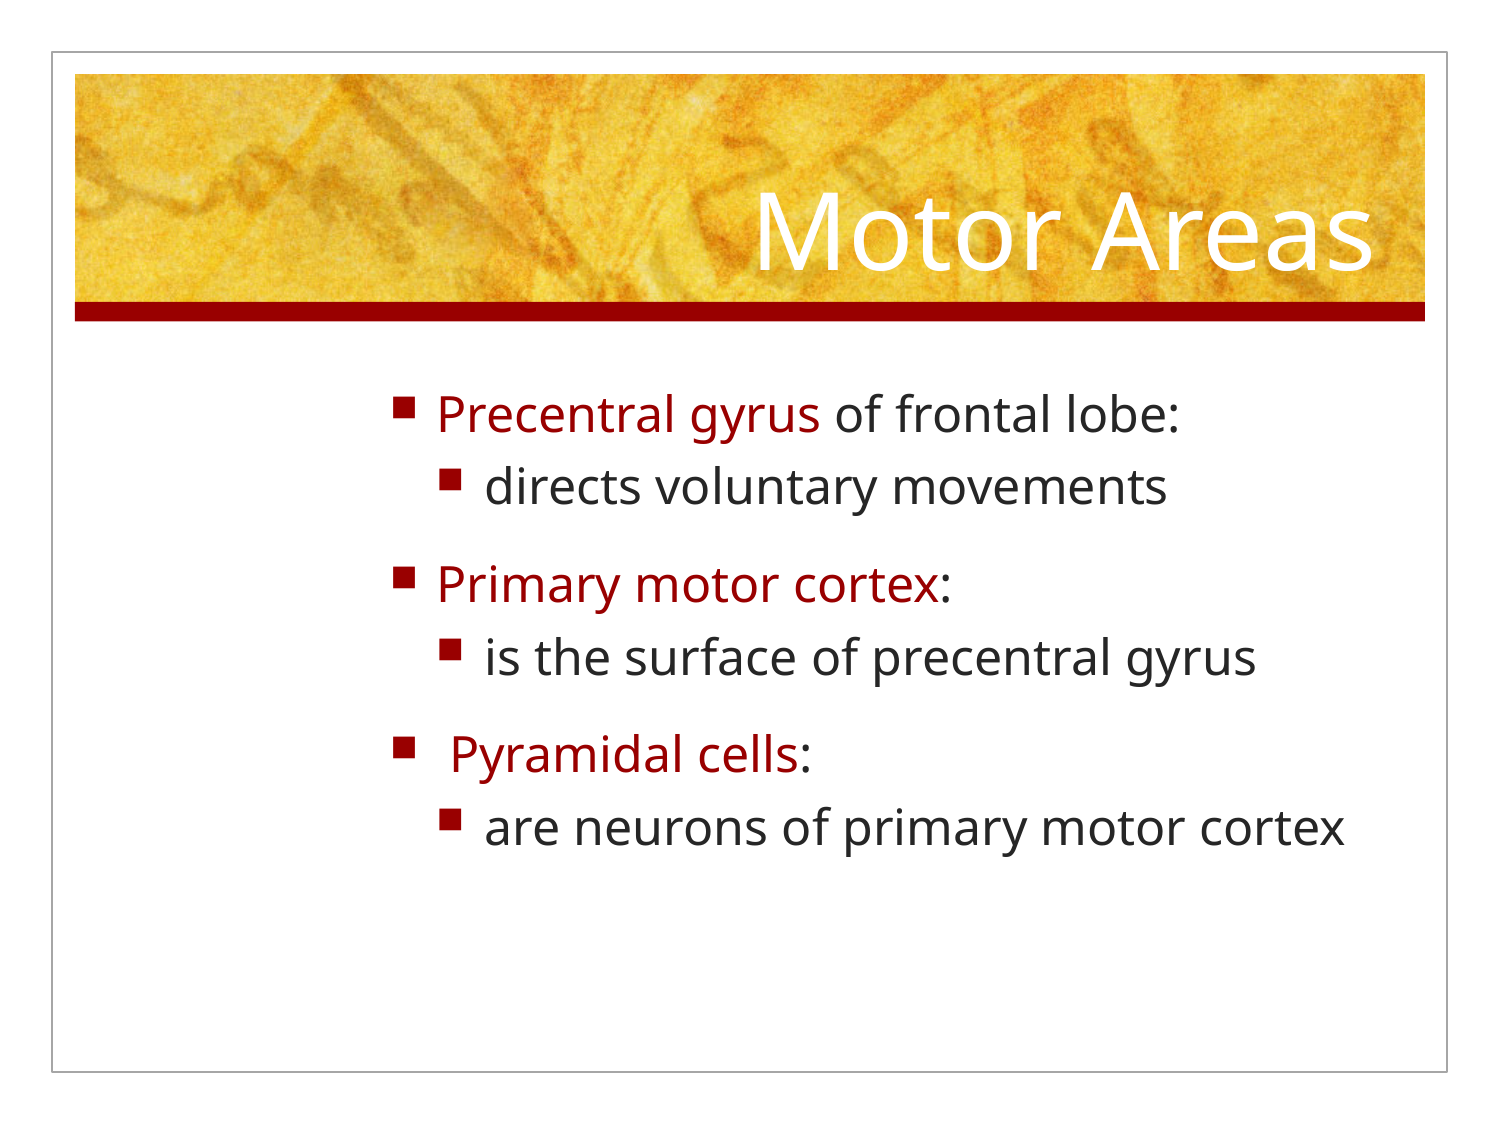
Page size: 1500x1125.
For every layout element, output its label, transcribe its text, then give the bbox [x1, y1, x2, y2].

title Motor Areas [108, 74, 1392, 292]
picture [75, 74, 1425, 301]
list Precentral gyrus of frontal lobe: directs voluntary movements Primary motor cortex: is the surface of precentral gyrus Pyramidal cells: are neurons of primary motor cortex [375, 375, 1392, 1005]
